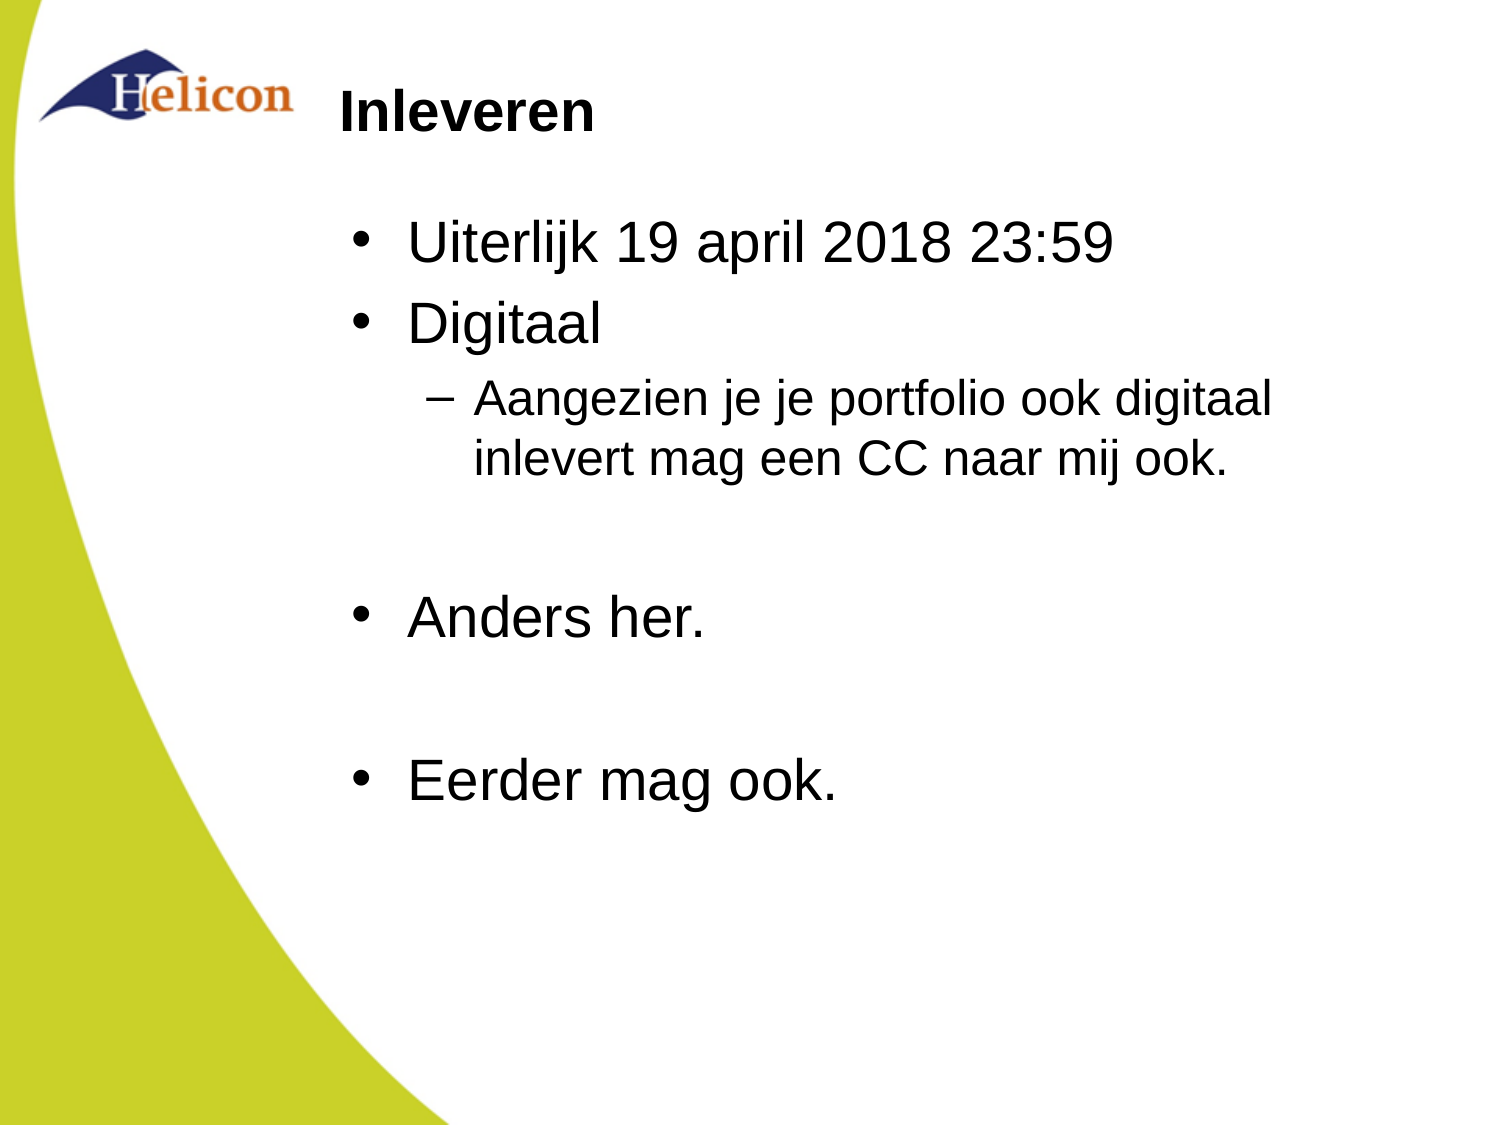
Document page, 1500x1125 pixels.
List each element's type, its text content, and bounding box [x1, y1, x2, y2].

picture [0, 0, 1500, 1125]
list Uiterlijk 19 april 2018 23:59 Digitaal Aangezien je je portfolio ook digitaal inlevert mag een CC naar mij ook. Anders her. Eerder mag ook. [336, 196, 1425, 1005]
title Inleveren [324, 54, 1415, 161]
